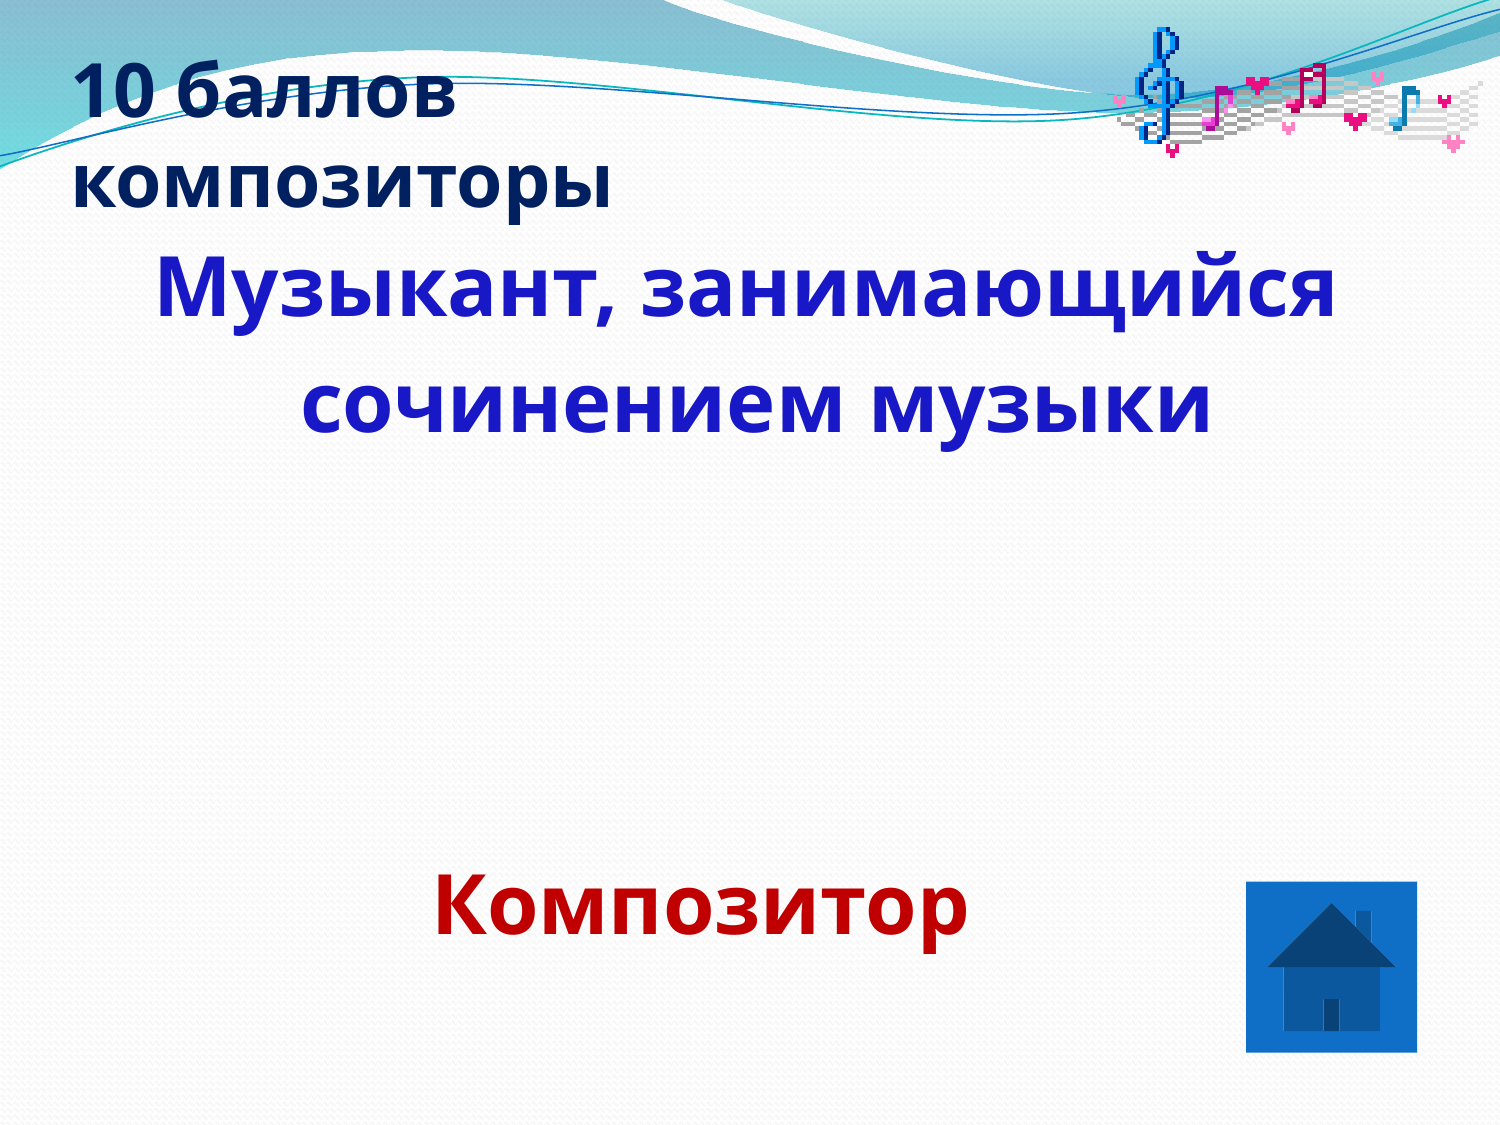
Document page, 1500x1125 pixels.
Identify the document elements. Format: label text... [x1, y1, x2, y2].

list Музыкант, занимающийся сочинением музыки [75, 128, 1418, 881]
text_box [1246, 881, 1418, 1053]
title 10 баллов композиторы [70, 35, 915, 223]
picture [1113, 23, 1484, 158]
list Композитор [35, 843, 1367, 1087]
